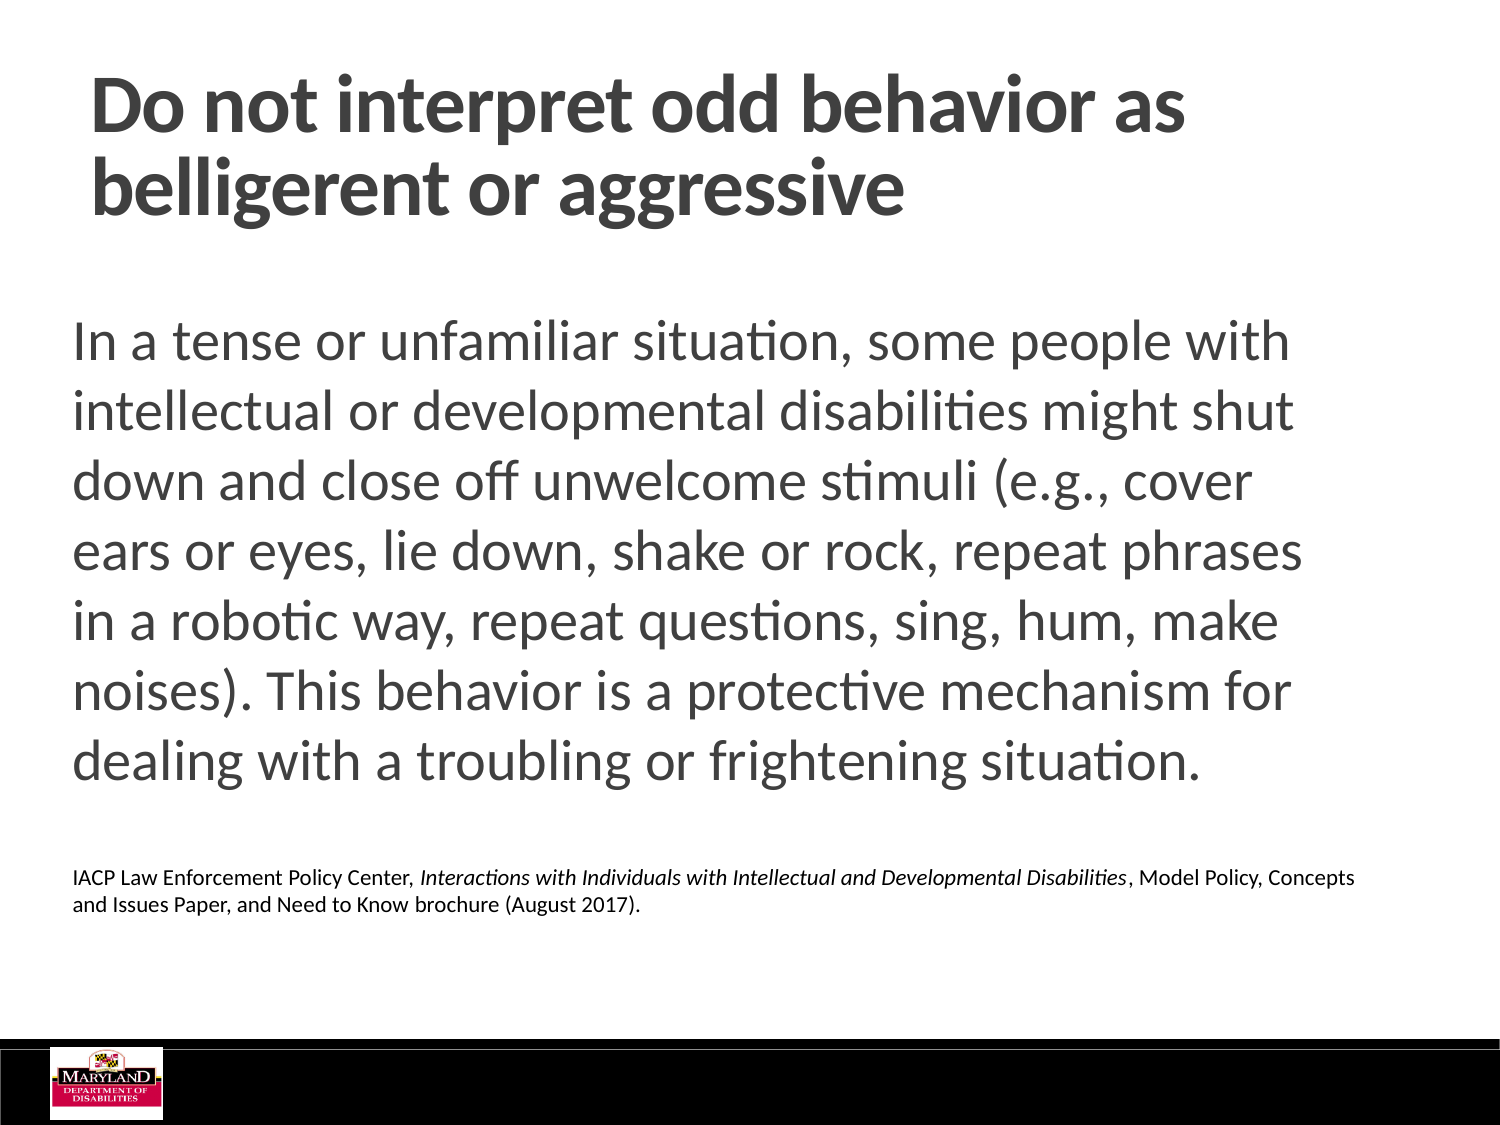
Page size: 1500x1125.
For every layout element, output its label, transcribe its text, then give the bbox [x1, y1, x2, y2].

picture [50, 1047, 163, 1120]
text_box In a tense or unfamiliar situation, some people with intellectual or developmental disabilities might shut down and close off unwelcome stimuli (e.g., cover ears or eyes, lie down, shake or rock, repeat phrases in a robotic way, repeat questions, sing, hum, make noises). This behavior is a protective mechanism for dealing with a troubling or frightening situation. IACP Law Enforcement Policy Center, Interactions with Individuals with Intellectual and Developmental Disabilities, Model Policy, Concepts and Issues Paper, and Need to Know brochure (August 2017). [57, 224, 1371, 995]
title Do not interpret odd behavior as belligerent or aggressive [75, 62, 1425, 1018]
